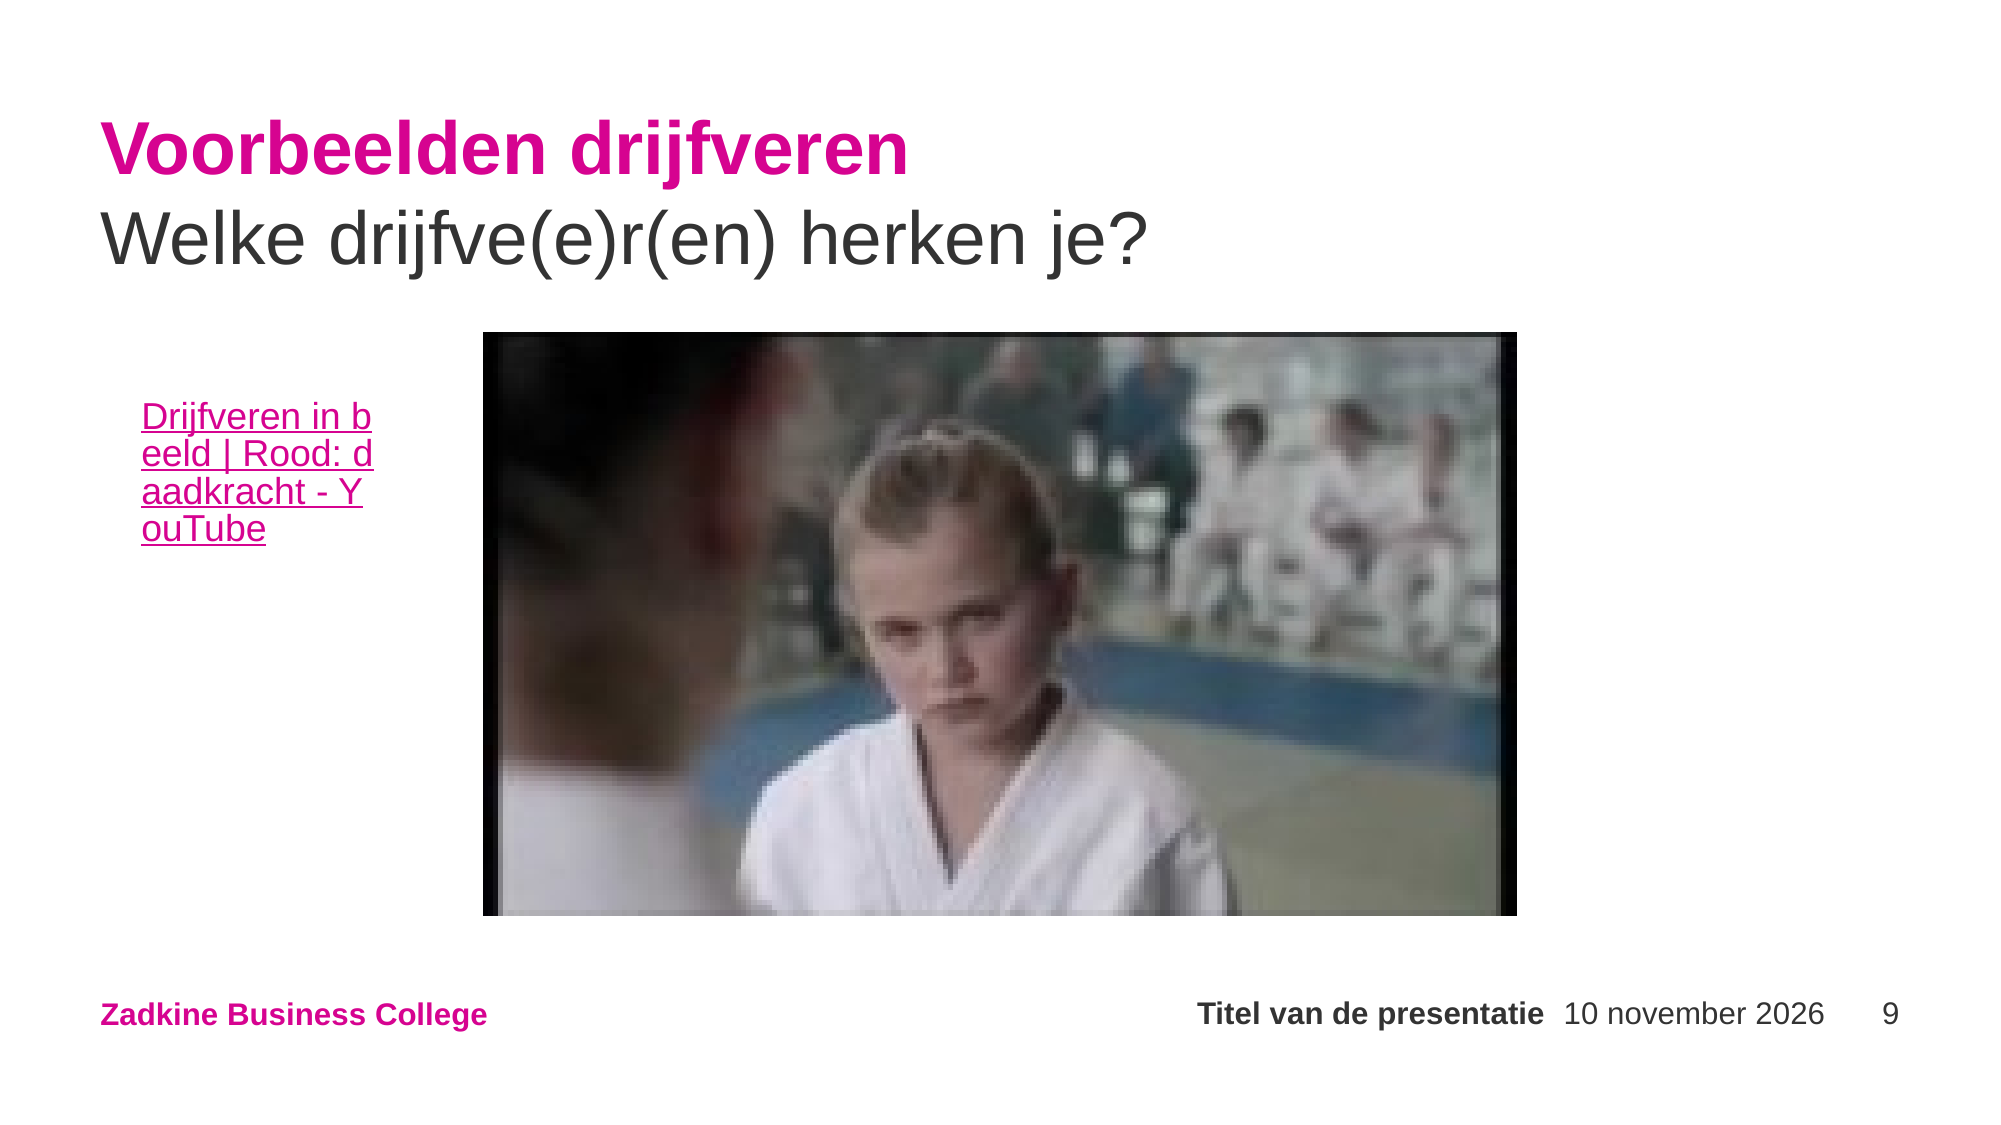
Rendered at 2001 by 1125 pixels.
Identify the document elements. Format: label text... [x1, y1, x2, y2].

footer Titel van de presentatie [870, 993, 1546, 1033]
list Welke drijfve(e)r(en) herken je? [100, 189, 1900, 280]
text_box Drijfveren in beeld | Rood: daadkracht - YouTube [126, 384, 393, 445]
slide_number 9 [1825, 993, 1900, 1033]
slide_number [1546, 993, 1825, 1033]
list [482, 331, 1518, 917]
title Voorbeelden drijfveren [100, 100, 1900, 189]
